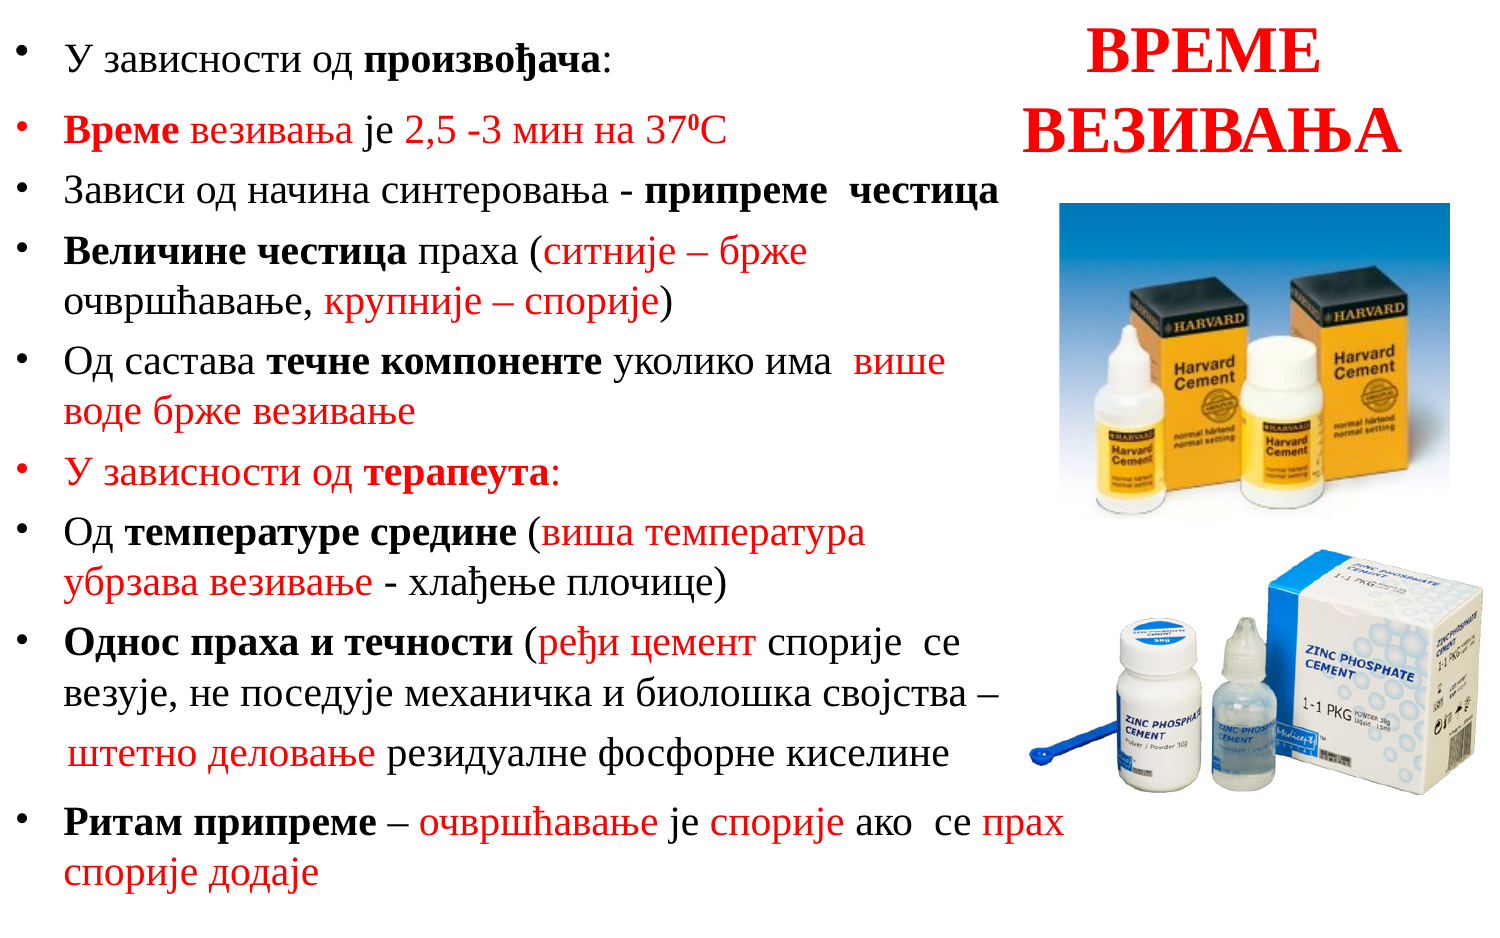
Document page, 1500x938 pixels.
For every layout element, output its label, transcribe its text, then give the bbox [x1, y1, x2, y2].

text_box Ритам припреме – очвршћавање је спорије ако се прах спорије додаје [12, 793, 1107, 894]
text_box Време везивања је 2,5 -3 мин на 370С Зависи од начина синтеровања - припреме честица Величине честица праха (ситније – брже очвршћавање, крупније – спорије) Од састава течне компоненте уколико има више воде брже везивање У зависности од терапеута: Од температуре средине (виша температура убрзава везивање - хлађење плочице) Однос праха и течности (ређи цемент спорије се везује, не поседује механичка и биолошка својства – штетно деловање резидуалне фосфорне киселине [12, 101, 1082, 775]
picture [1024, 257, 1486, 807]
picture [1059, 202, 1451, 221]
text_box ВРЕМЕ ВЕЗИВАЊА [950, 6, 1475, 167]
title У зависности од произвођача: [12, 30, 736, 101]
